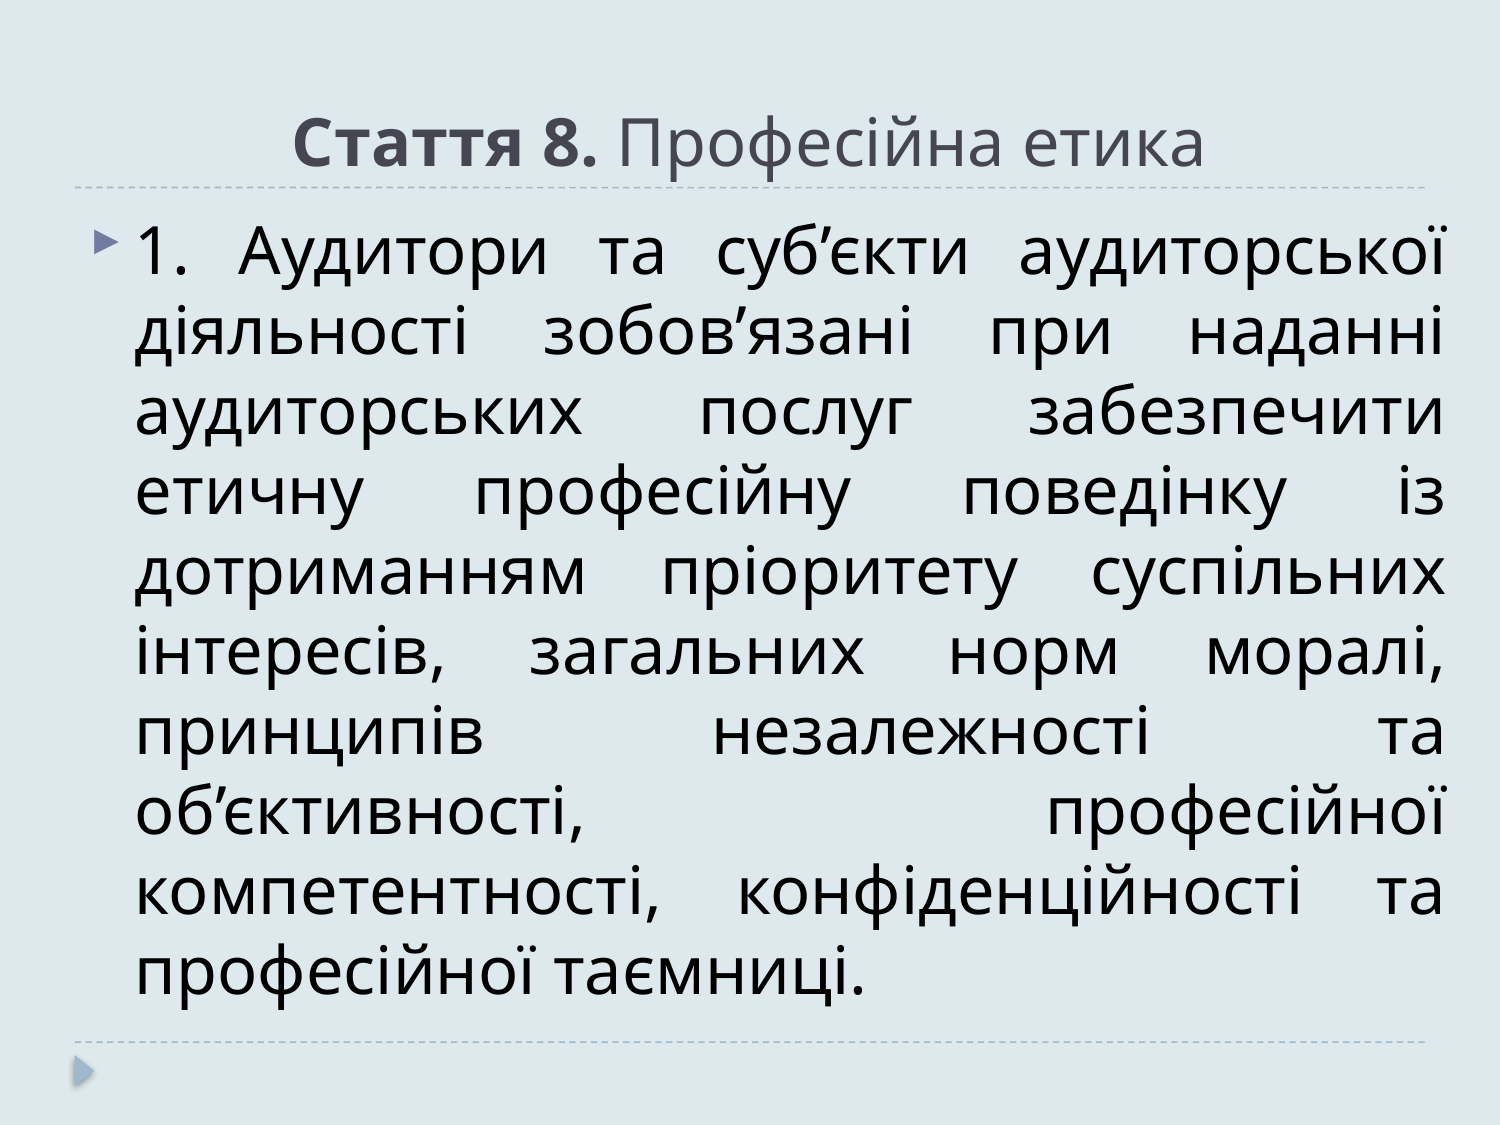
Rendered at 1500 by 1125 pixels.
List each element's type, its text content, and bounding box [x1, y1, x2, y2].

title Стаття 8. Професійна етика [75, 24, 1425, 188]
list 1. Аудитори та суб’єкти аудиторської діяльності зобов’язані при наданні аудиторських послуг забезпечити етичну професійну поведінку із дотриманням пріоритету суспільних інтересів, загальних норм моралі, принципів незалежності та об’єктивності, професійної компетентності, конфіденційності та професійної таємниці. [75, 200, 1463, 1088]
